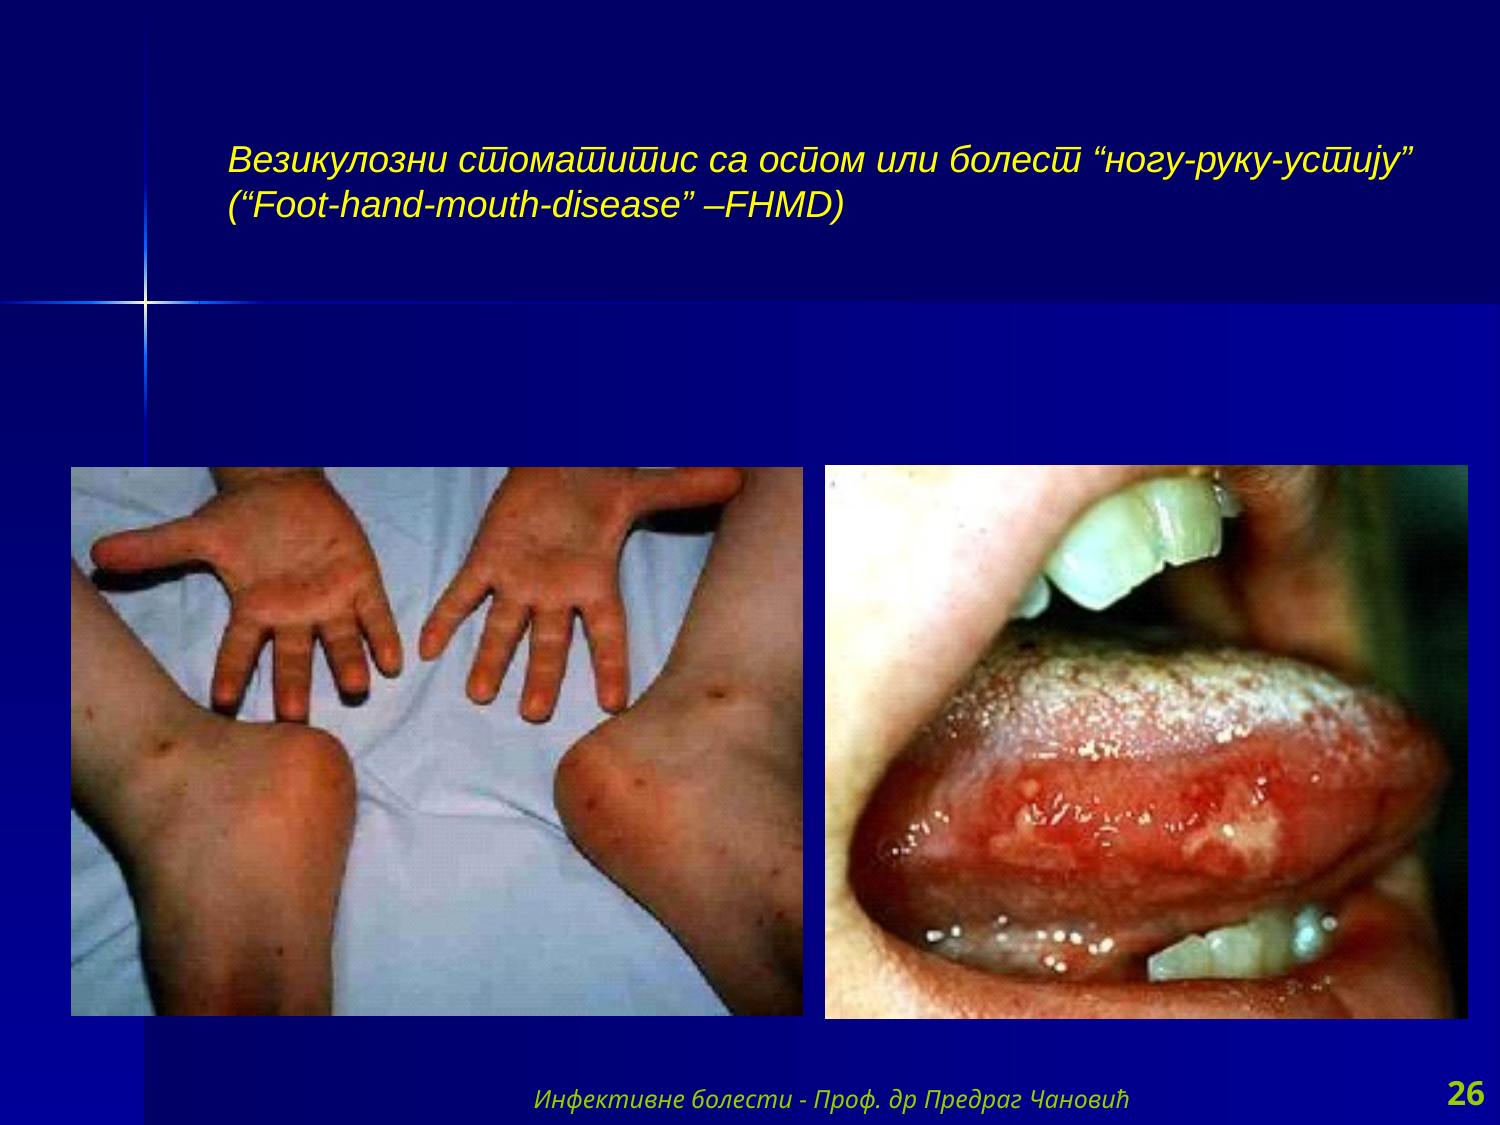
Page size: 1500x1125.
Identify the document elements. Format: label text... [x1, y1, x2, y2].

slide_number 26 [1345, 1049, 1500, 1125]
footer Инфективне болести - Проф. др Предраг Чановић [430, 1049, 1235, 1125]
picture [824, 465, 1469, 1019]
text_box Везикулозни стоматитис са оспом или болест “ногу-руку-устију” (“Foot-hand-mouth-disease” –FHMD) [213, 128, 1428, 233]
picture [70, 467, 803, 1017]
